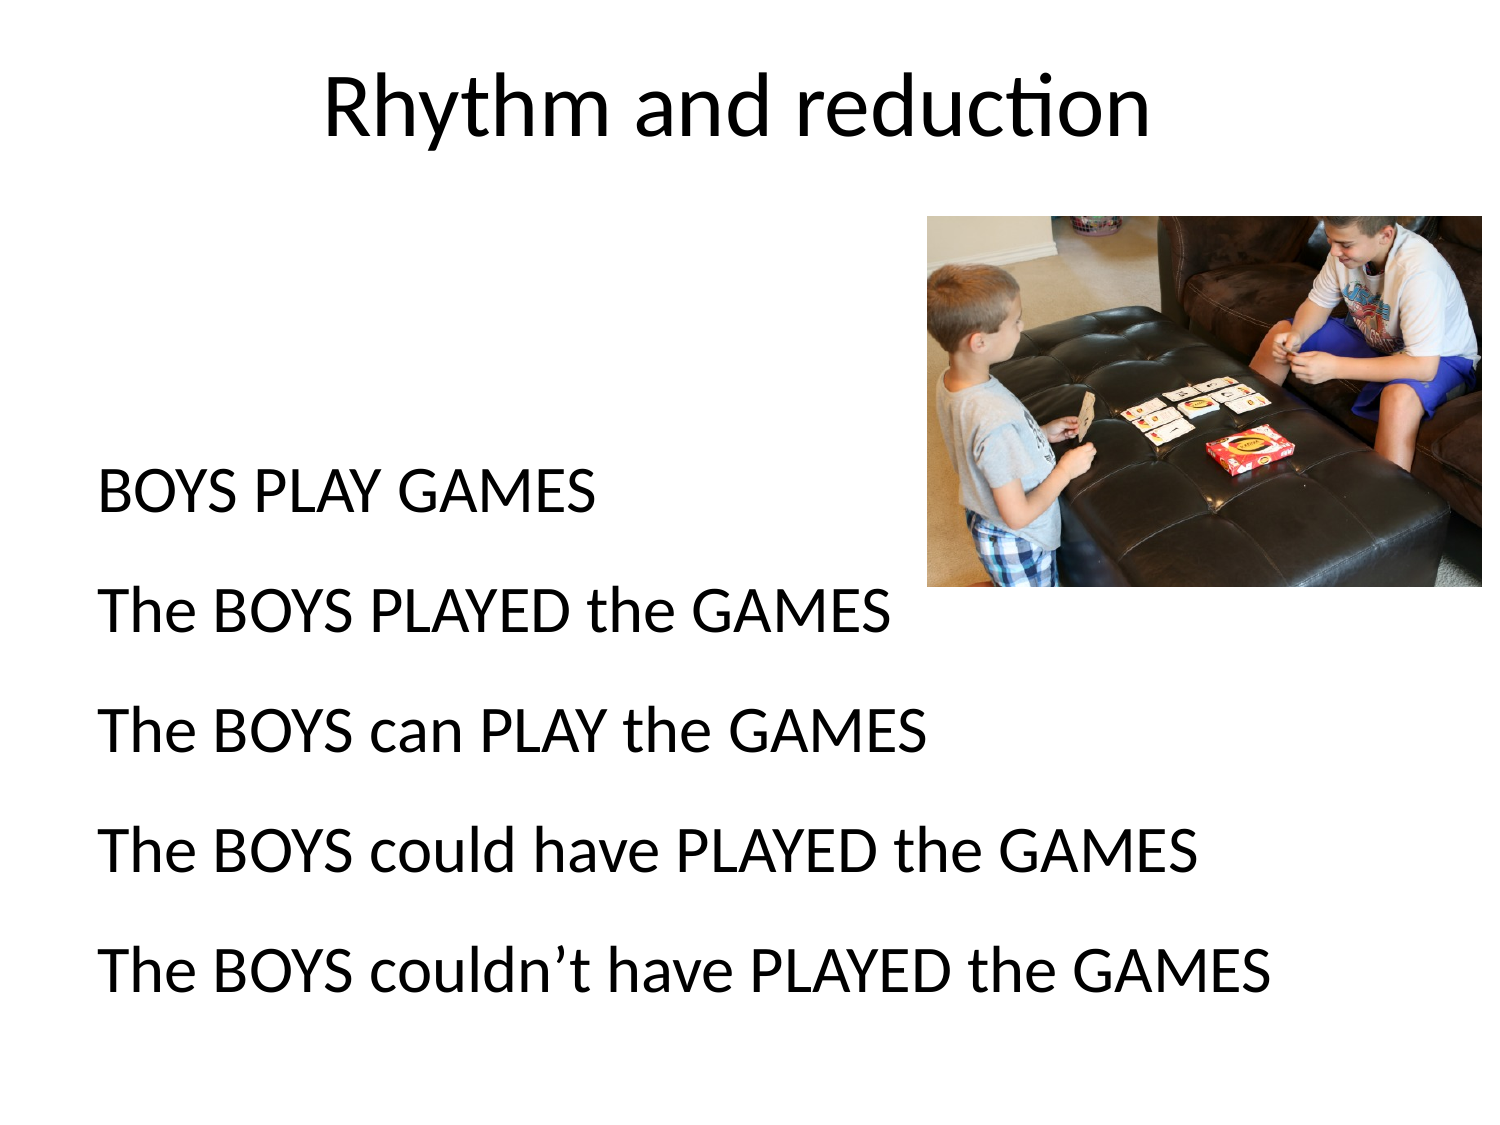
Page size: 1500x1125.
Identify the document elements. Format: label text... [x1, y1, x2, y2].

text_box Boys play games [398, 199, 1060, 306]
text_box Rhythm and reduction [46, 35, 1430, 164]
picture [926, 216, 1482, 587]
text_box BOYS PLAY GAMES The BOYS PLAYED the GAMES The BOYS can PLAY the GAMES The BOYS could have PLAYED the GAMES The BOYS couldn’t have PLAYED the GAMES [82, 398, 1394, 1014]
